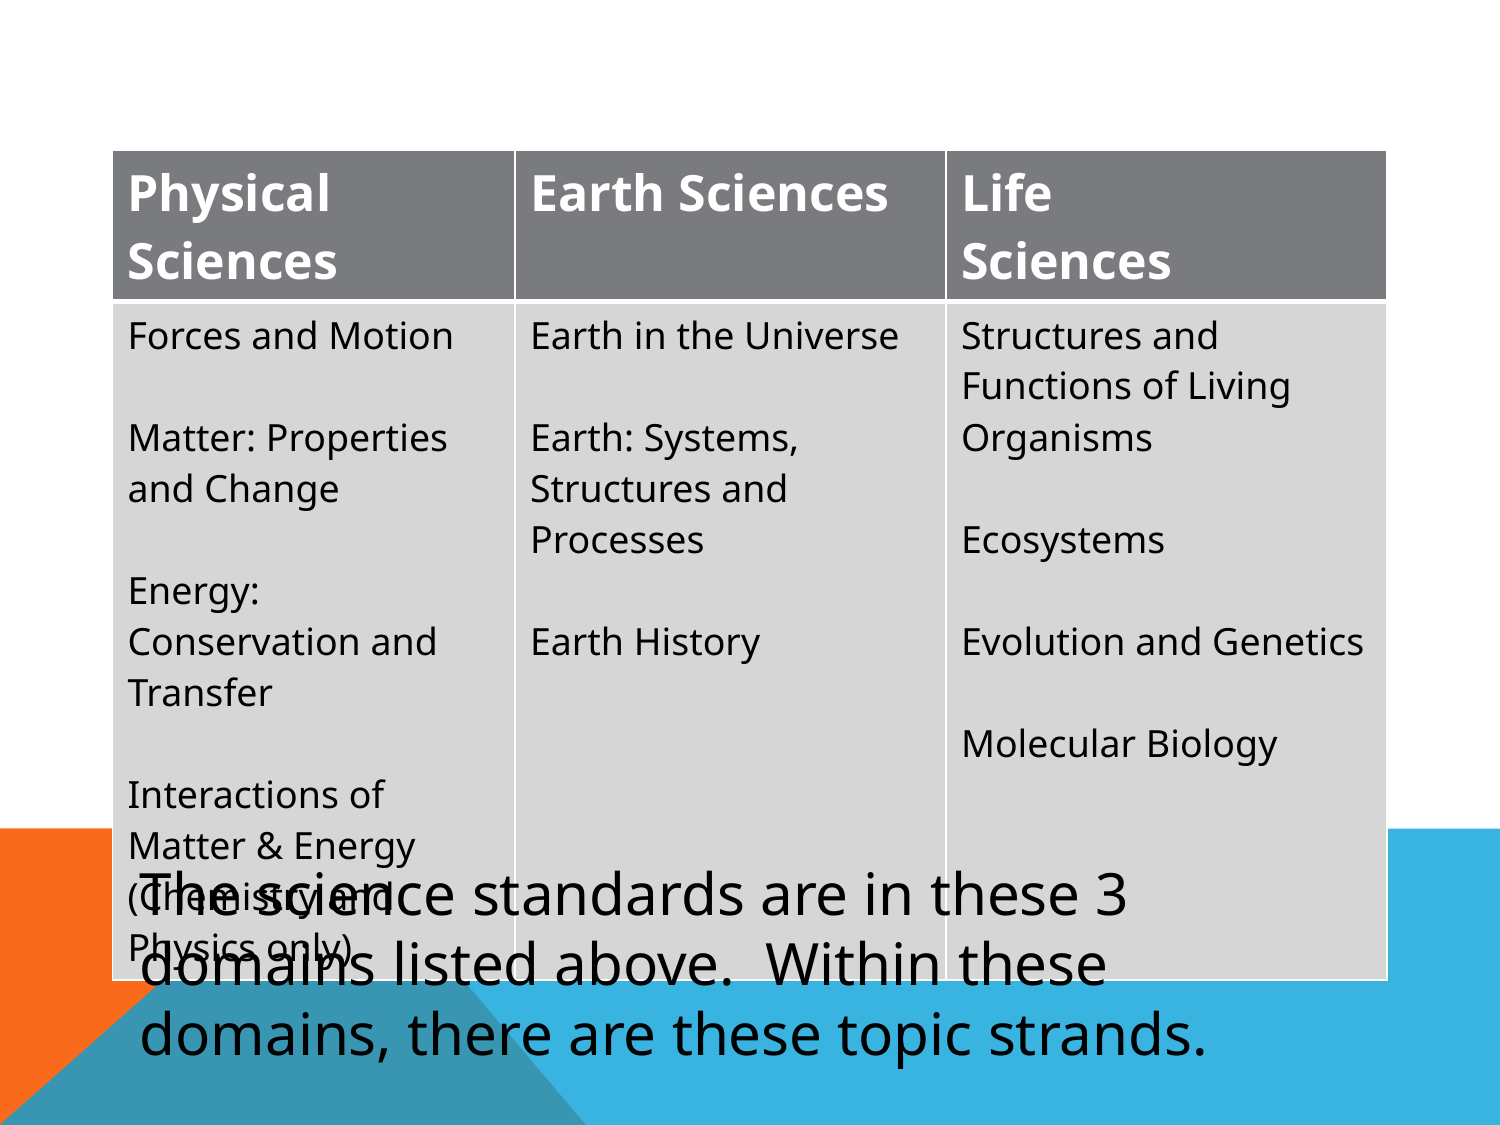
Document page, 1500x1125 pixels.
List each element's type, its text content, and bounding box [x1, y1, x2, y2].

table_header Life Sciences [947, 151, 1386, 299]
text_box The science standards are in these 3 domains listed above. Within these domains, there are these topic strands. [124, 849, 1388, 1075]
table_header Physical Sciences [113, 151, 514, 299]
table_cell Structures and Functions of Living Organisms Ecosystems Evolution and Genetics Molecular Biology [947, 304, 1386, 849]
table_cell Earth in the Universe Earth: Systems, Structures and Processes Earth History [516, 304, 945, 849]
table_header Earth Sciences [516, 151, 945, 299]
table_cell Forces and Motion Matter: Properties and Change Energy: Conservation and Transfer Interactions of Matter & Energy (Chemistry and Physics only) [113, 304, 514, 979]
